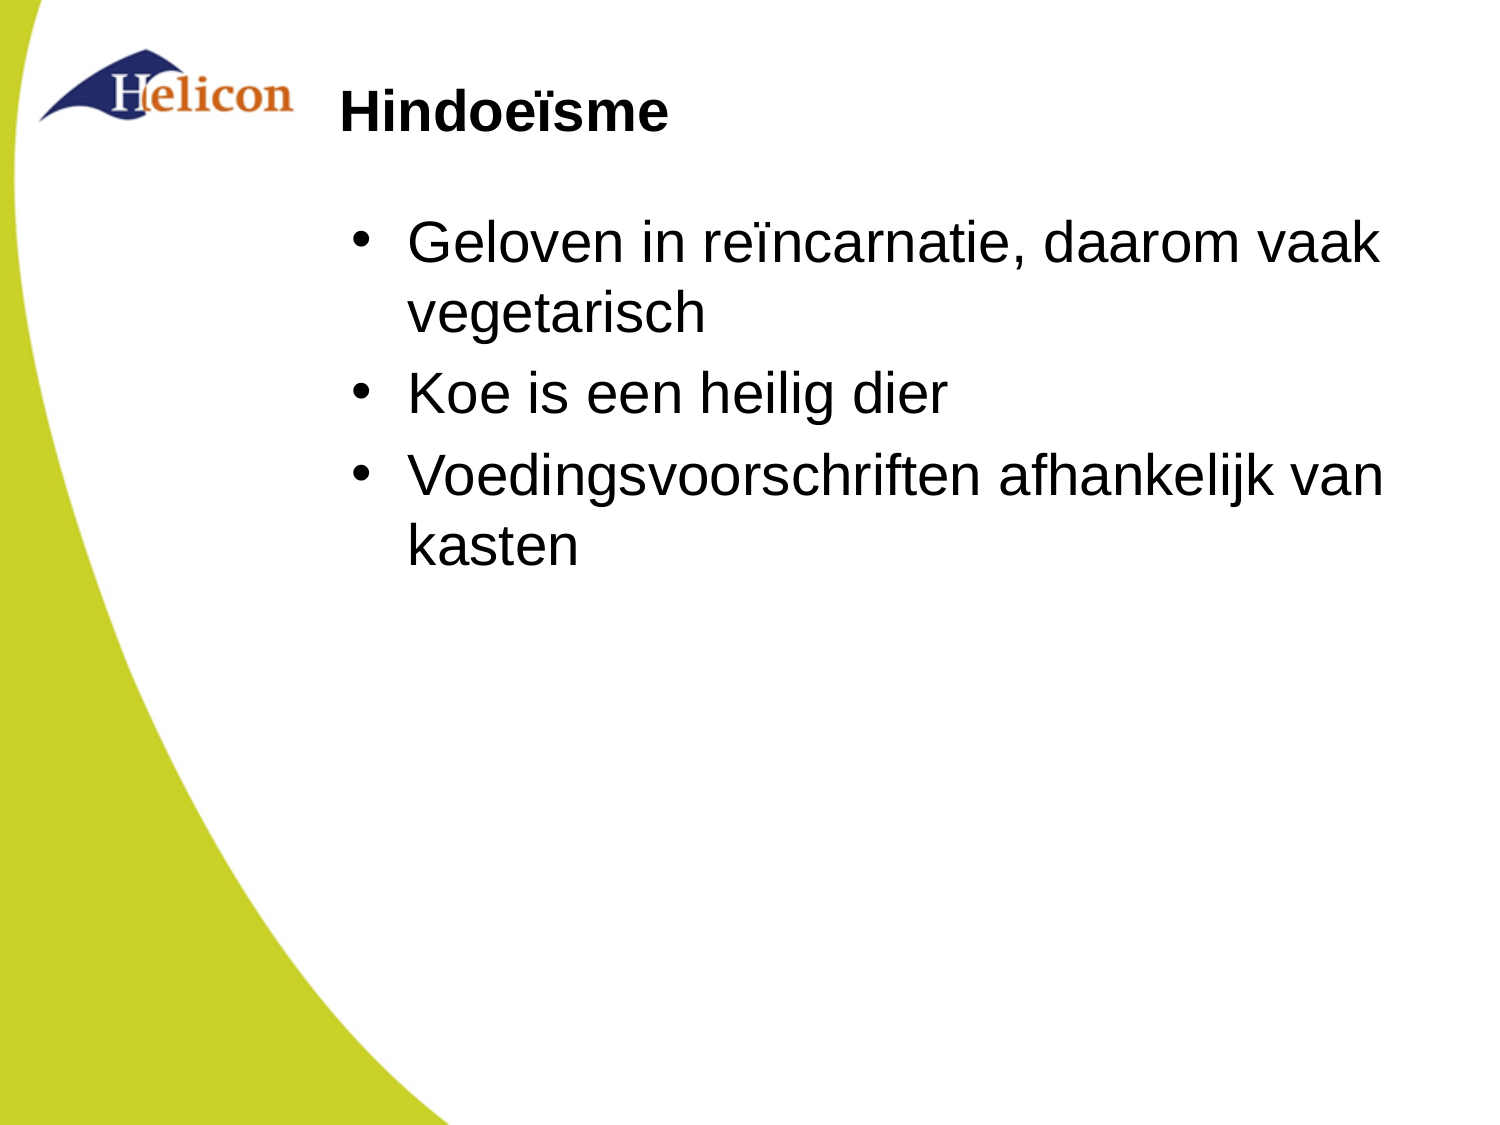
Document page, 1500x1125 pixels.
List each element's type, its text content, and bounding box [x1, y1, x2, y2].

title Hindoeïsme [324, 54, 1415, 161]
picture [0, 0, 1500, 1125]
list Geloven in reïncarnatie, daarom vaak vegetarisch Koe is een heilig dier Voedingsvoorschriften afhankelijk van kasten [336, 196, 1425, 1005]
